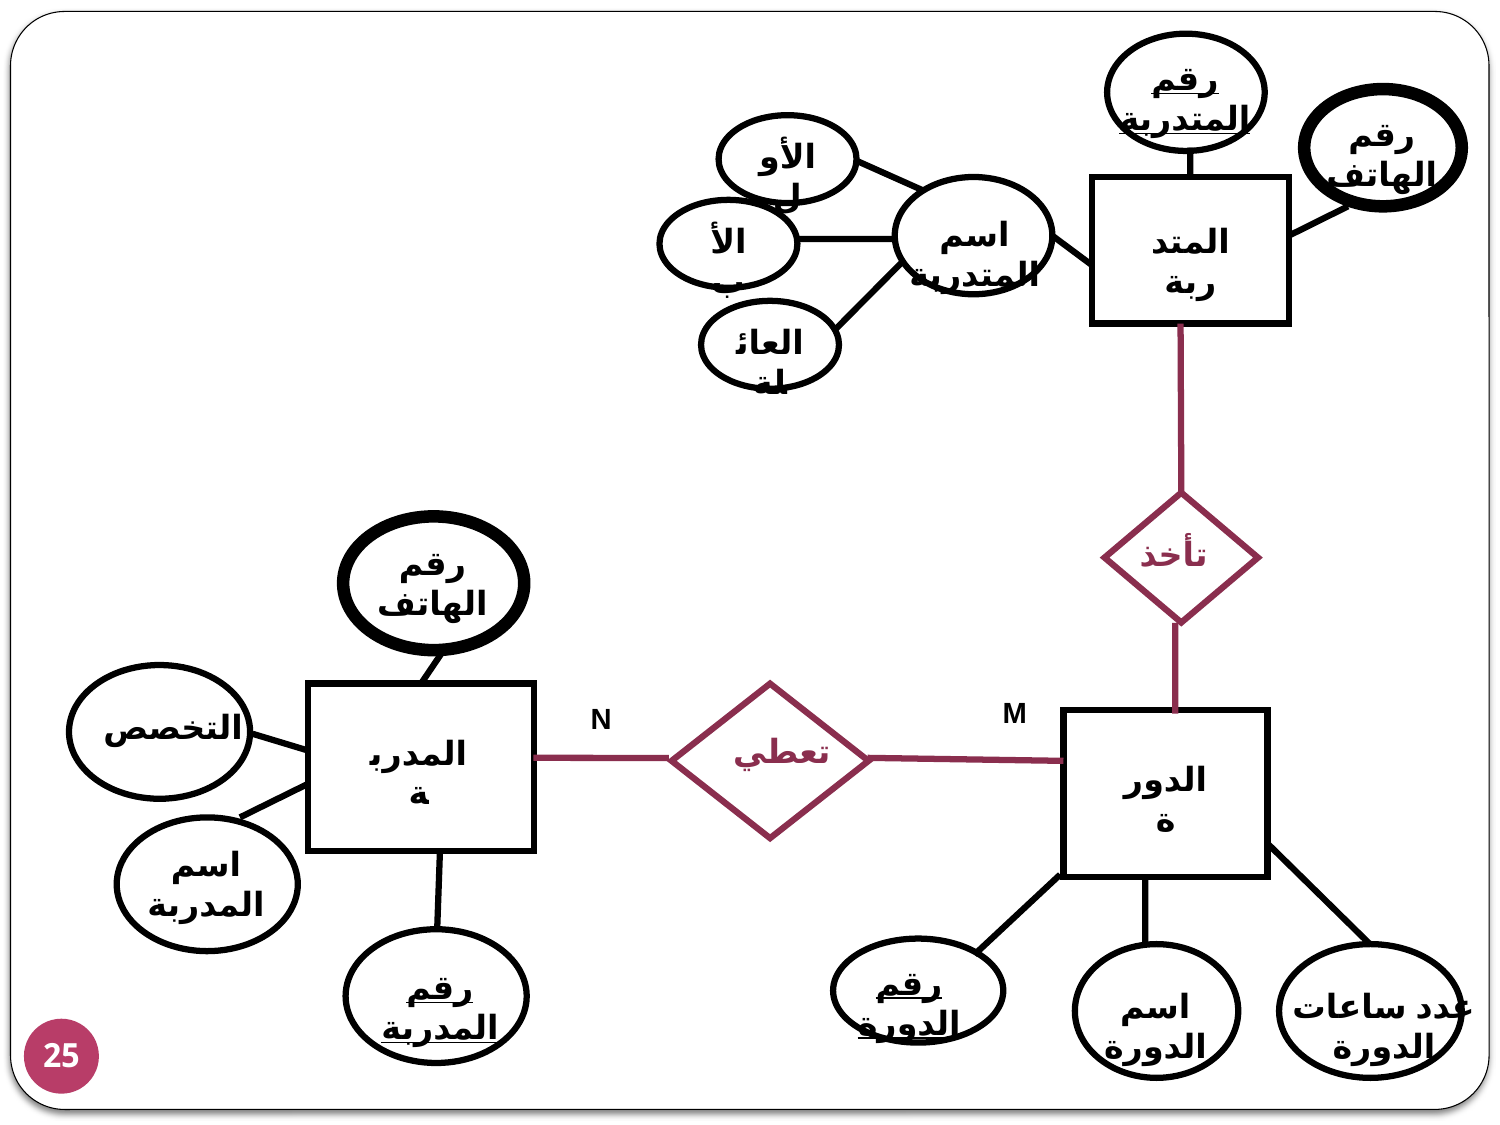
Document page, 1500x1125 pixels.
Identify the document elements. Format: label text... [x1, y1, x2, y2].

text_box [533, 683, 1064, 839]
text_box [1063, 709, 1500, 1082]
slide_number 25 [23, 1018, 94, 1094]
text_box [833, 967, 1004, 1043]
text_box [1104, 323, 1259, 714]
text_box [659, 33, 1471, 389]
text_box [857, 938, 979, 954]
text_box رقم الدورة [824, 954, 994, 998]
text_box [68, 516, 537, 1064]
